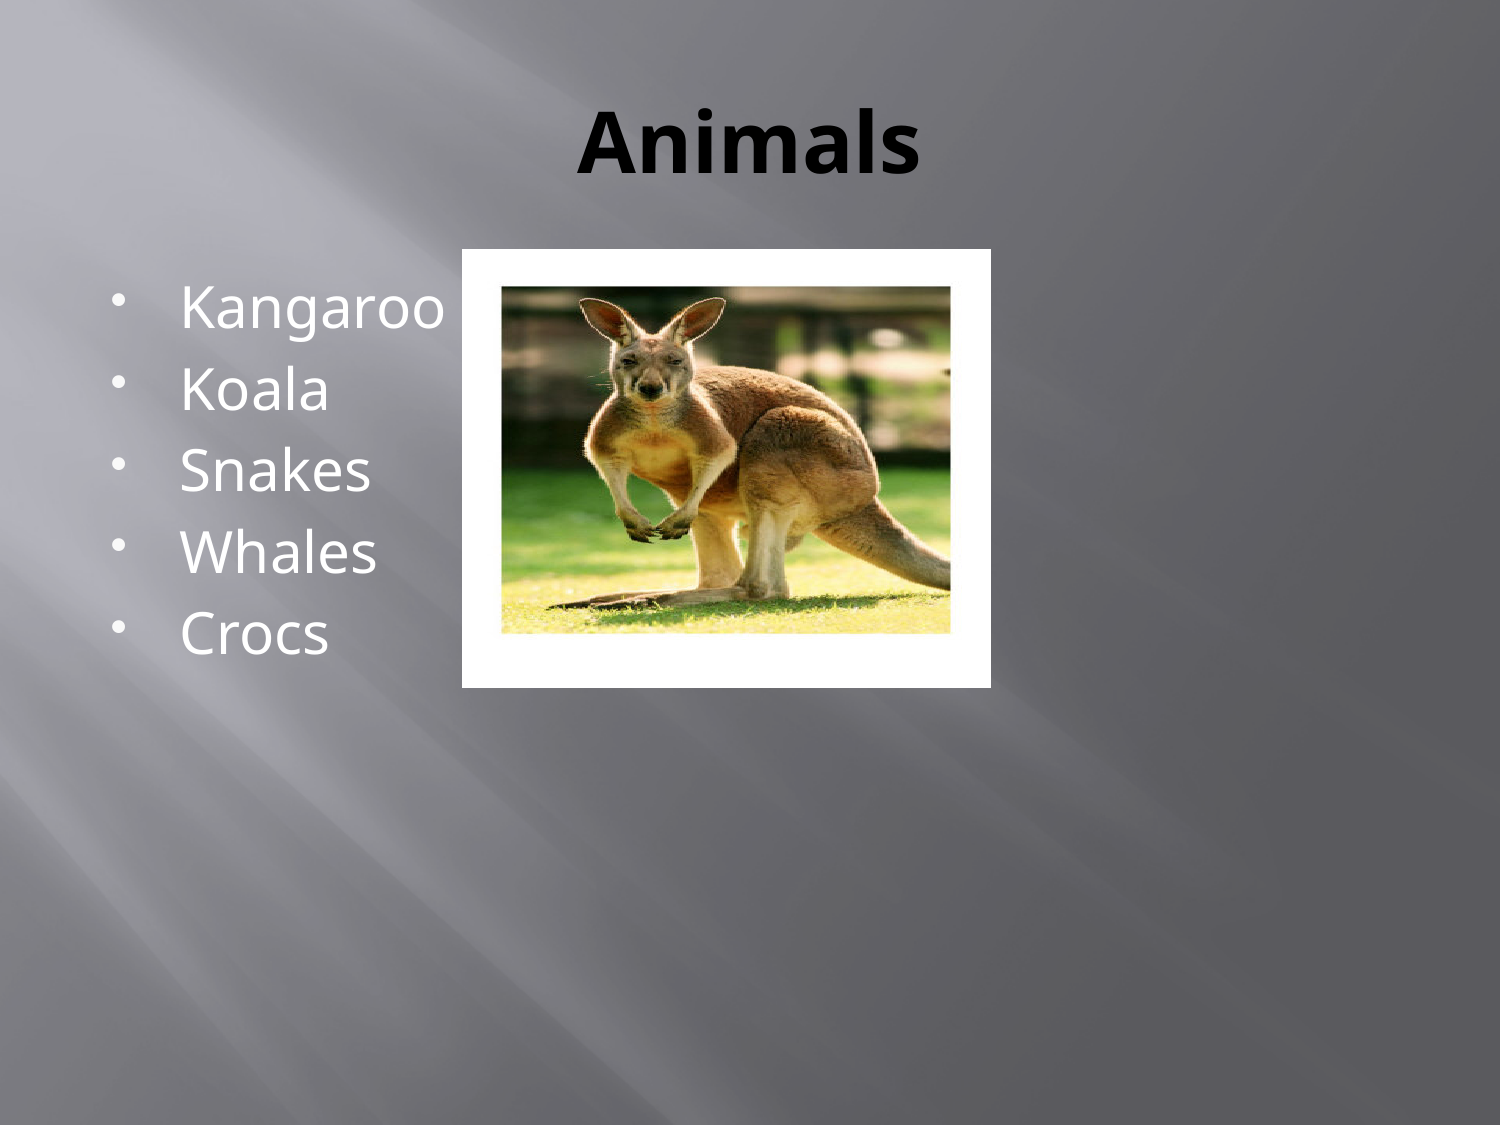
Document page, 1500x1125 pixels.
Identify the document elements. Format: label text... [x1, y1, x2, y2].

picture [462, 249, 991, 688]
title Animals [75, 45, 1425, 233]
list Kangaroo Koala Snakes Whales Crocs [75, 262, 1425, 1035]
